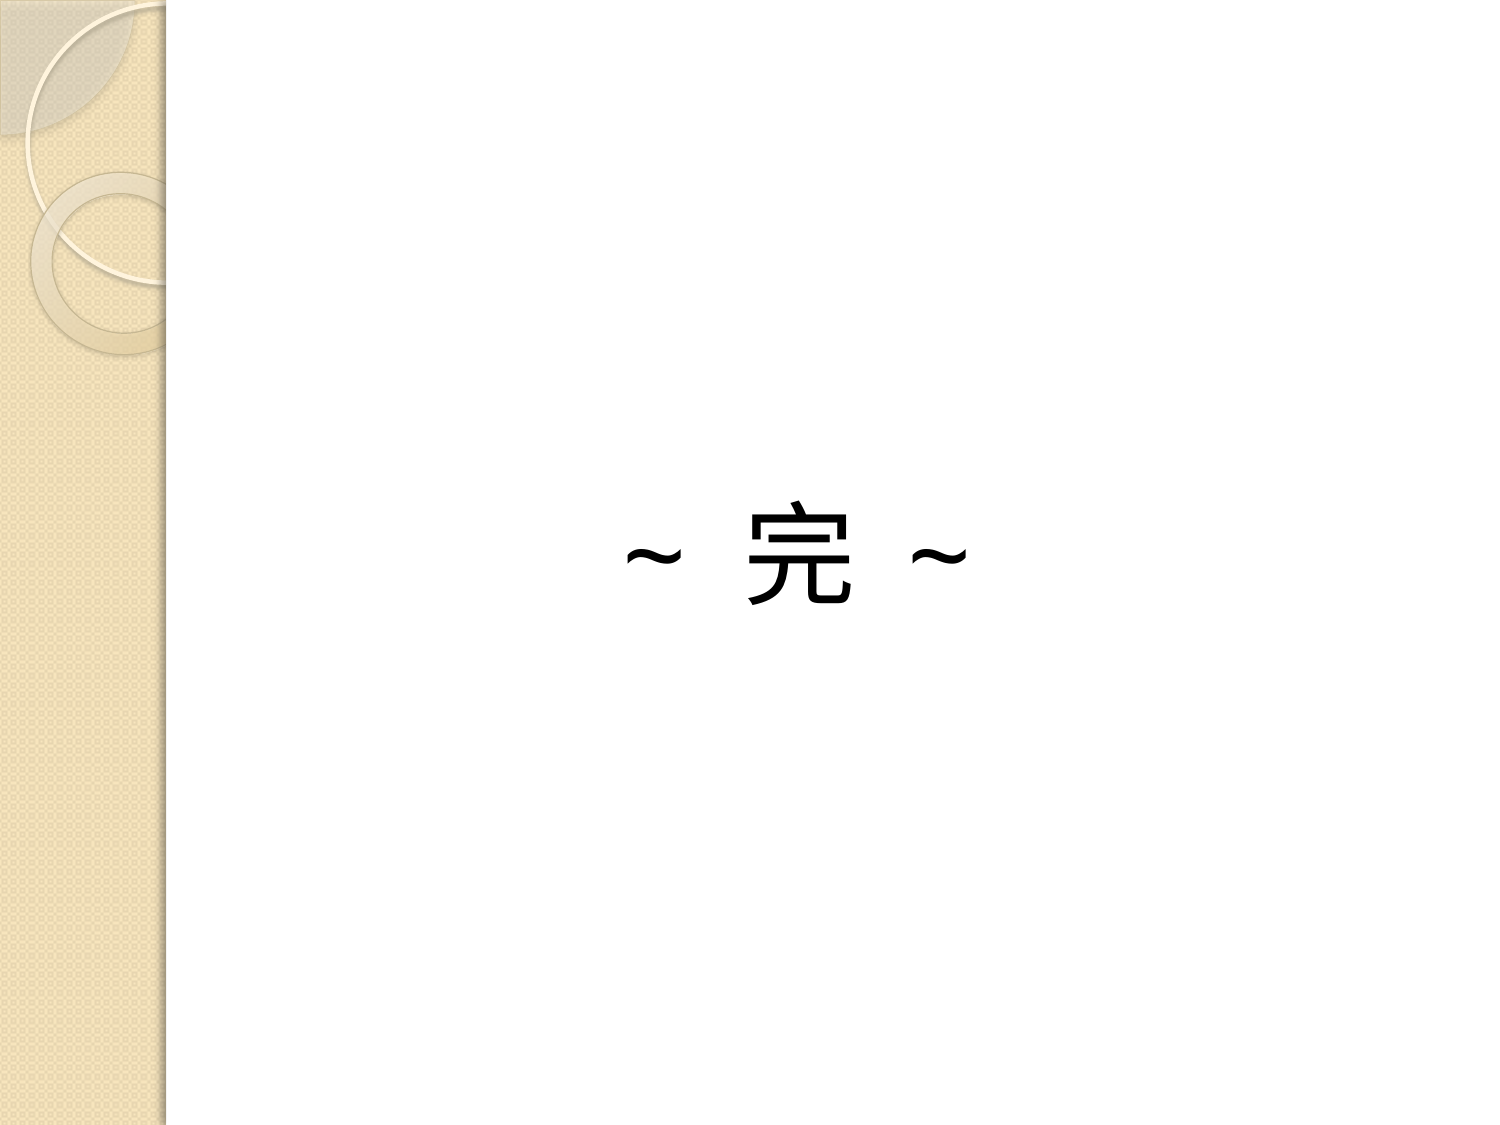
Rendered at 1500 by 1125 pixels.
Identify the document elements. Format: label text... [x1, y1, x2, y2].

list ~ 完 ~ [175, 199, 1406, 987]
